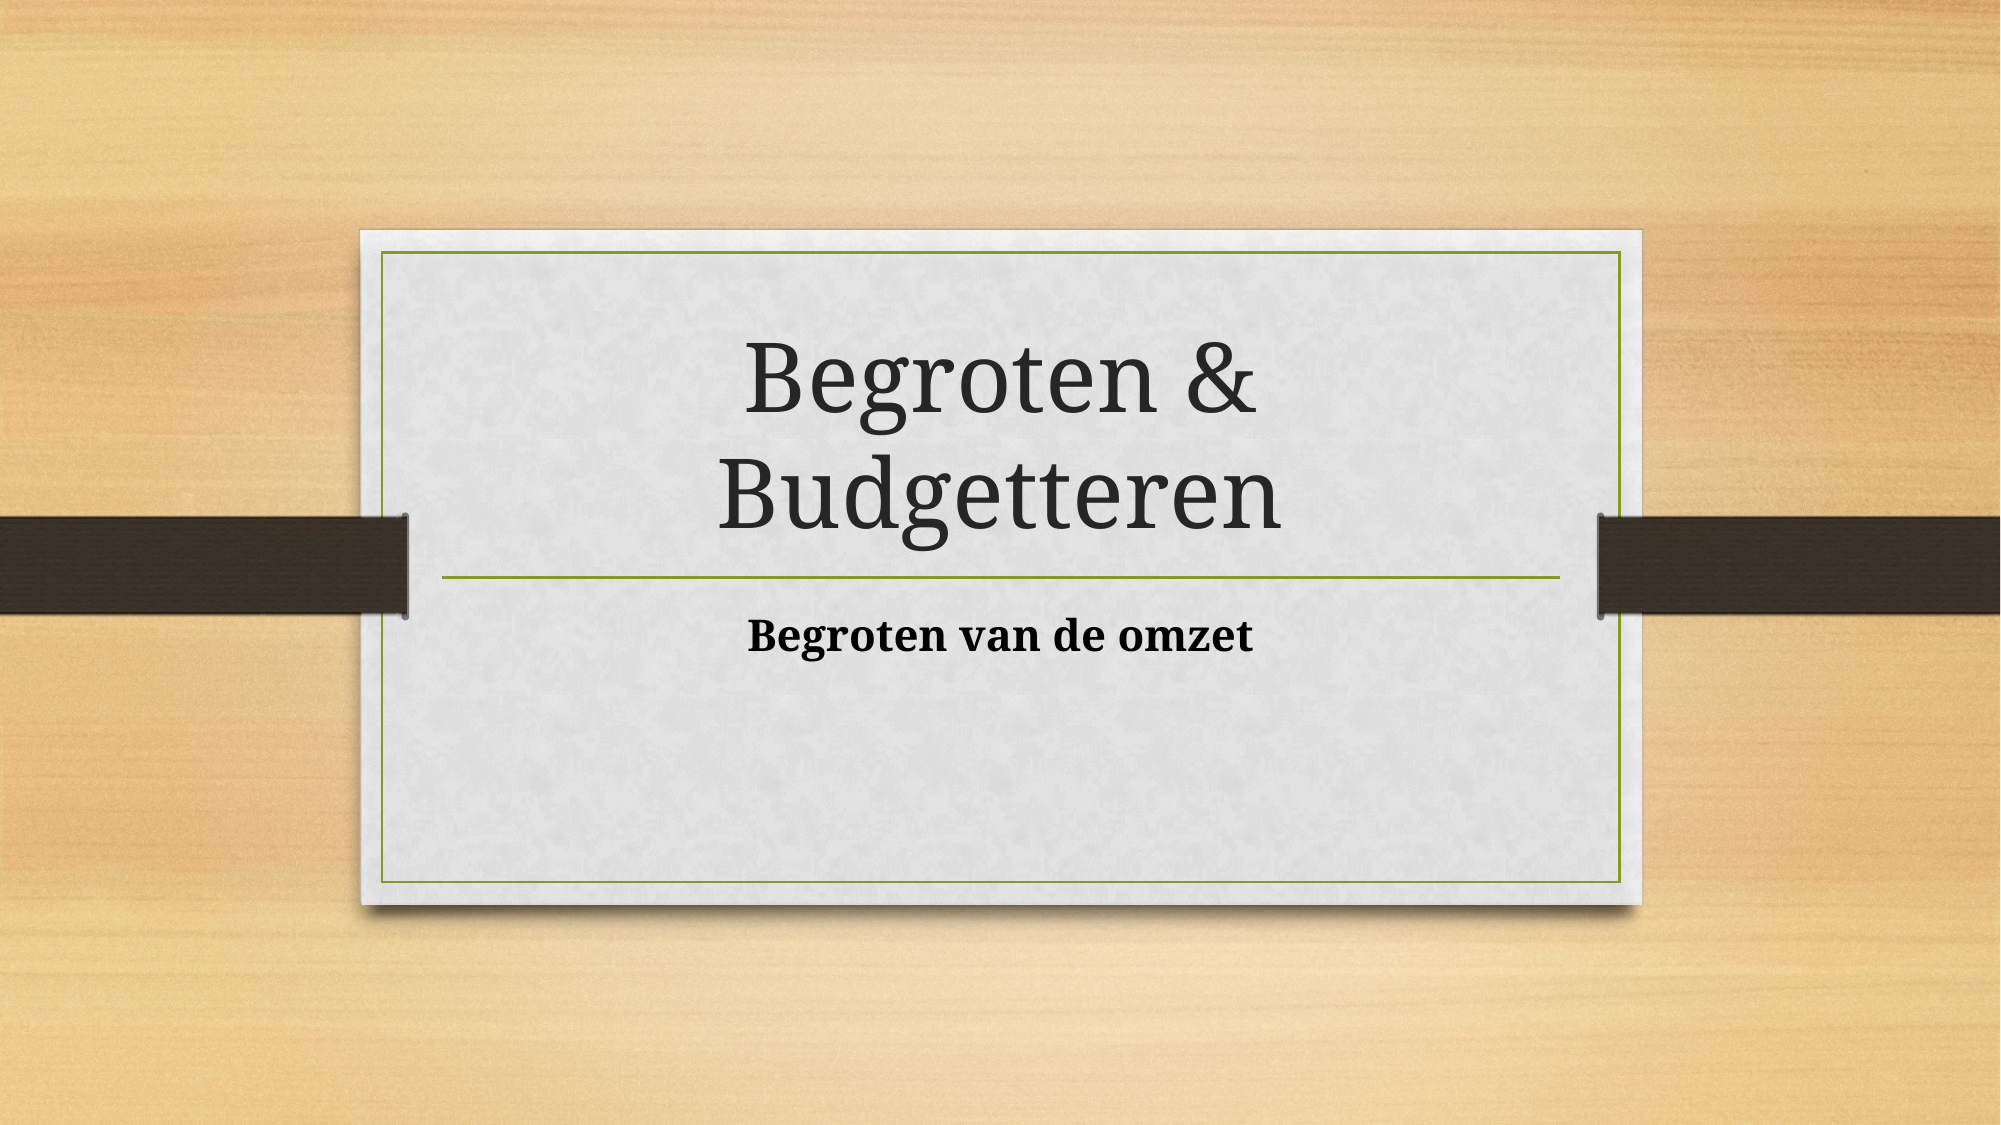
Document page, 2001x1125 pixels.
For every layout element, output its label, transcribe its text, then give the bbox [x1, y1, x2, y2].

text_box [381, 621, 1620, 883]
text_box [360, 230, 1643, 512]
picture [0, 0, 2001, 1125]
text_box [0, 512, 2000, 621]
subtitle Begroten van de omzet [441, 621, 1560, 817]
title Begroten & Budgetteren [441, 306, 1560, 512]
text_box [360, 621, 1643, 906]
text_box [381, 252, 1620, 512]
